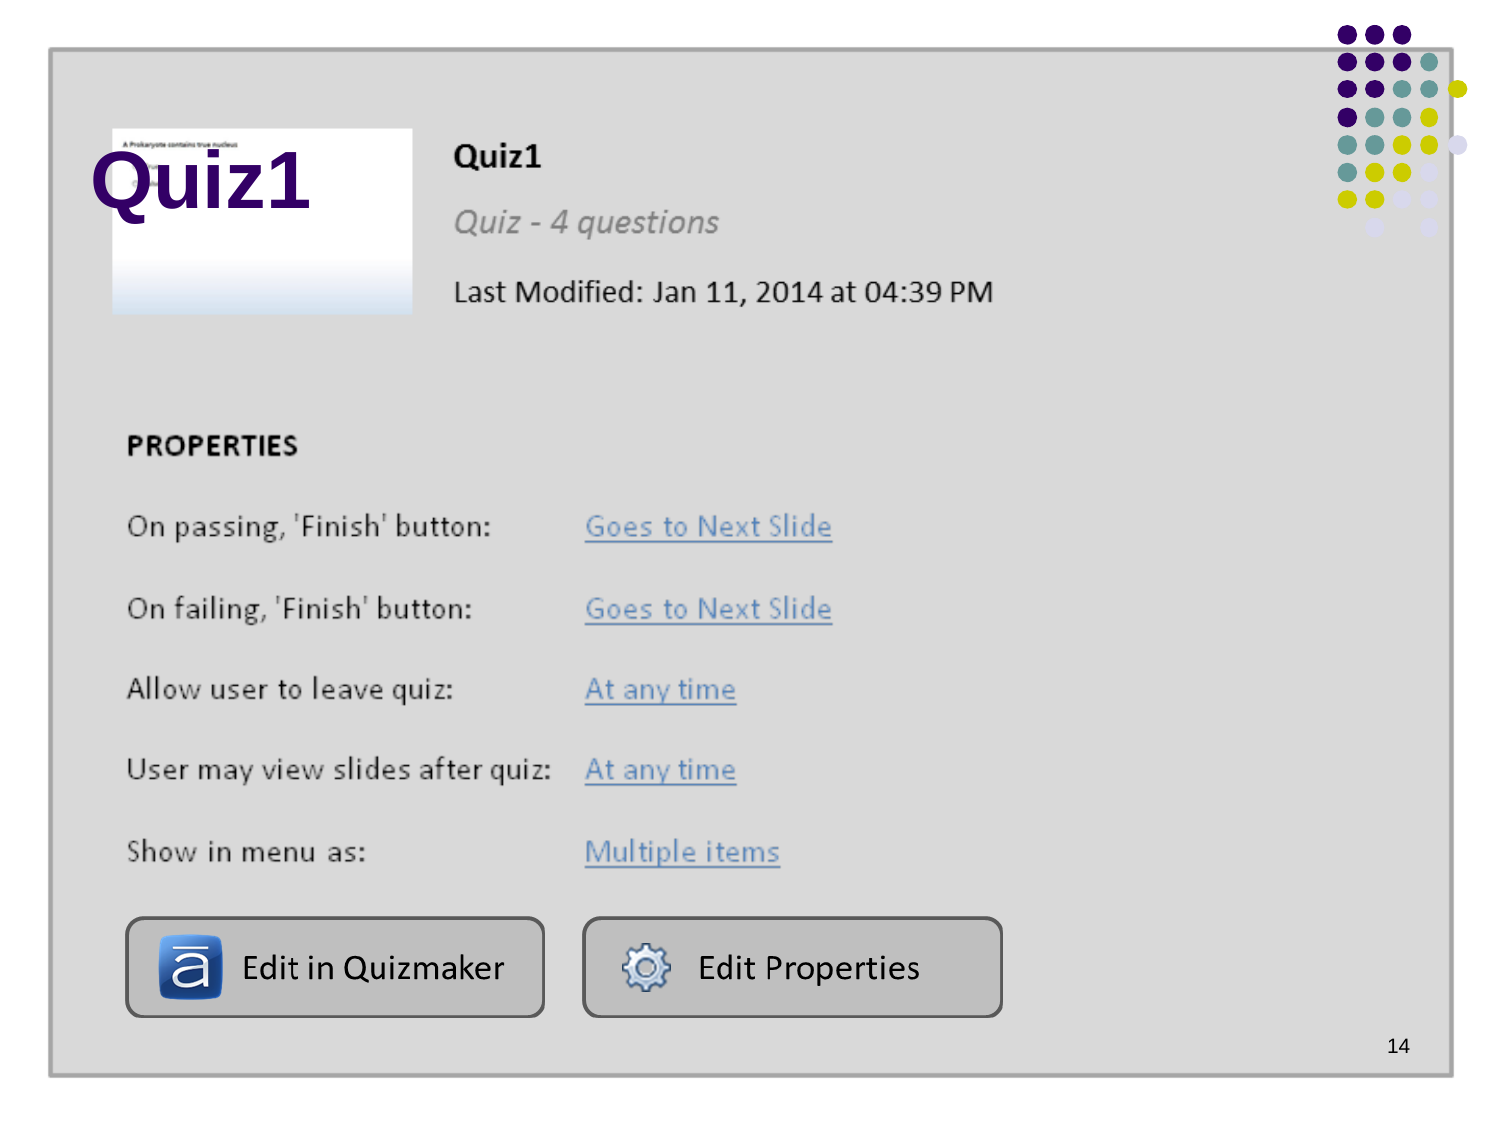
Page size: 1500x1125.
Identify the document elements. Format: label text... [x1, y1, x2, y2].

title Quiz1 [75, 20, 1313, 233]
slide_number 14 [1074, 1024, 1426, 1101]
picture [0, 0, 1500, 1125]
